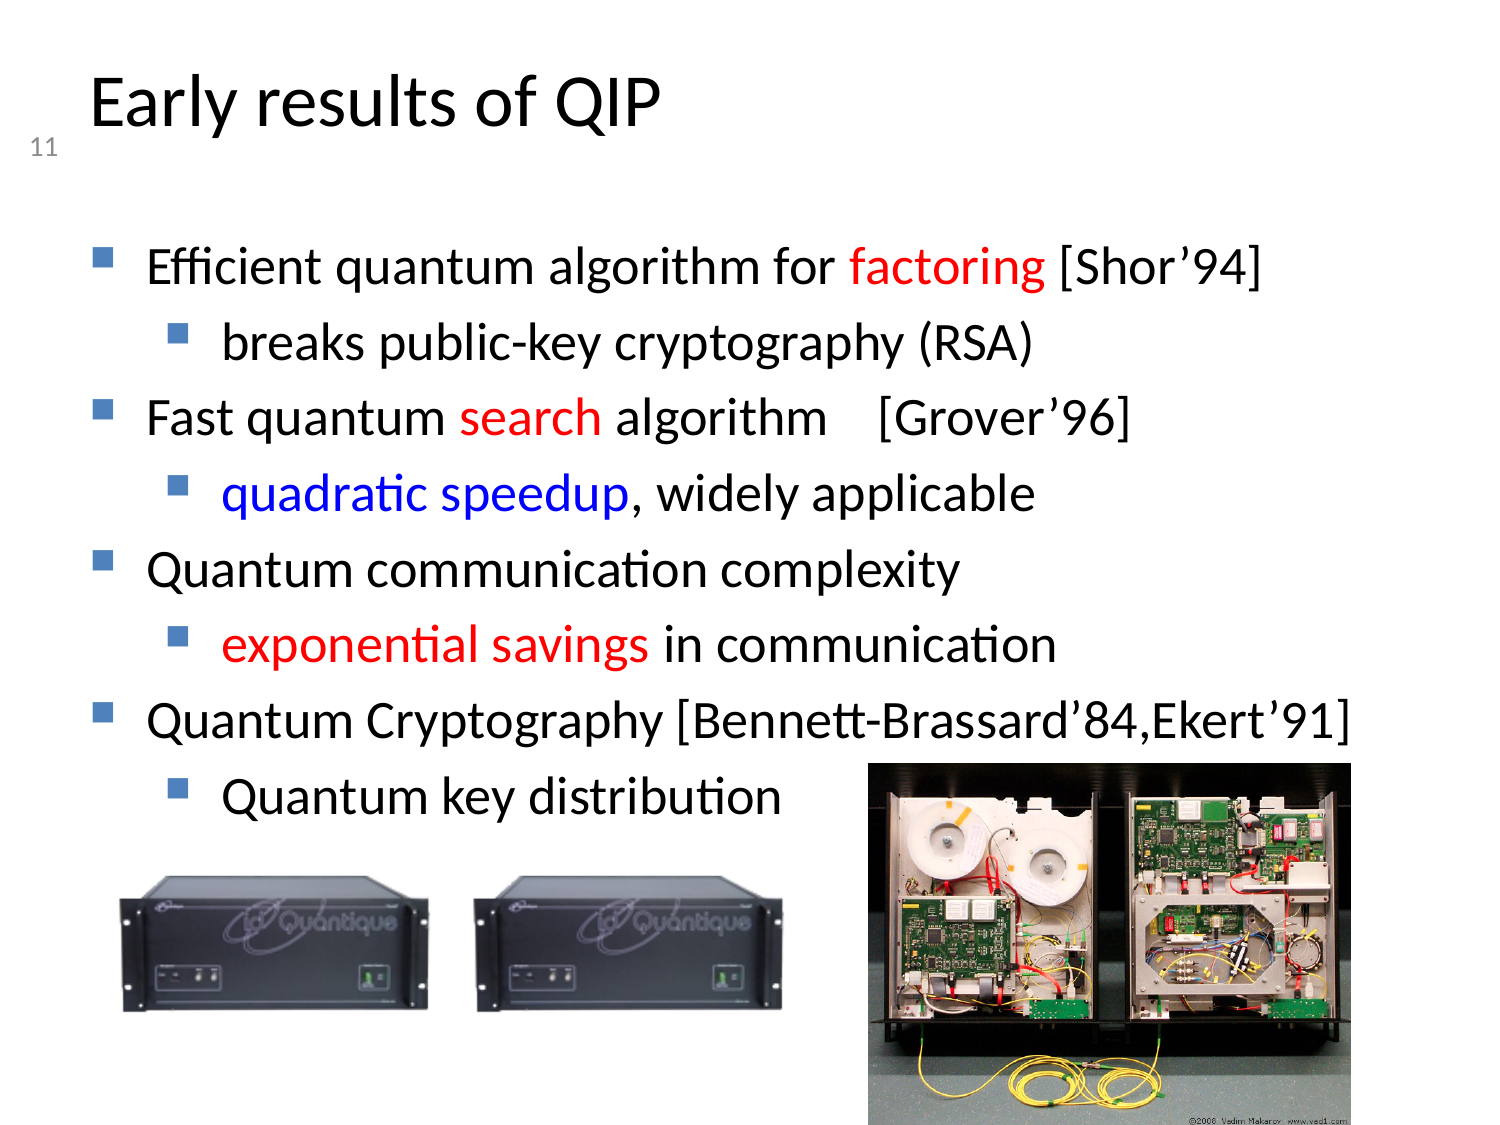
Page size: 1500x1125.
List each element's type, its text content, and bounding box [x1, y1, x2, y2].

list Efficient quantum algorithm for factoring [Shor’94] breaks public-key cryptography (RSA) Fast quantum search algorithm [Grover’96] quadratic speedup, widely applicable Quantum communication complexity exponential savings in communication Quantum Cryptography [Bennett-Brassard’84,Ekert’91] Quantum key distribution [75, 222, 1425, 1032]
title Early results of QIP [74, 43, 1317, 197]
picture [867, 763, 1351, 1125]
picture [466, 857, 794, 1024]
picture [111, 857, 440, 1024]
